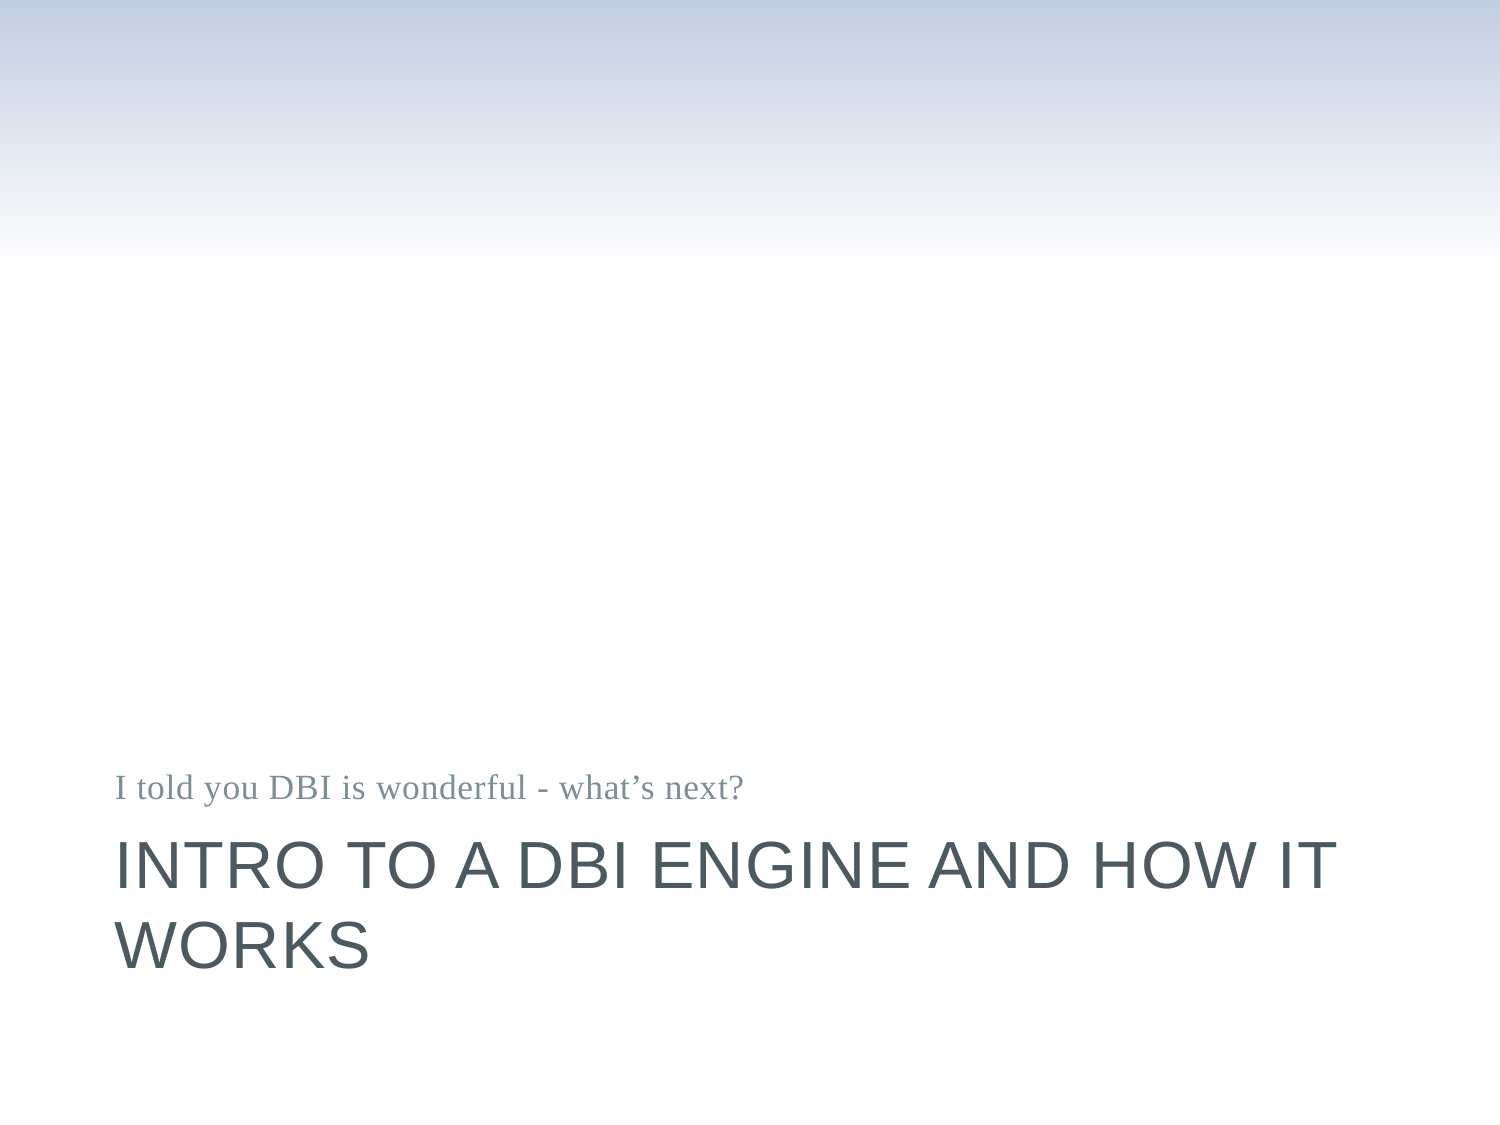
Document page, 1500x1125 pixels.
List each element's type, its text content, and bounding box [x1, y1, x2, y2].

list I told you DBI is wonderful - what’s next? [99, 567, 1394, 815]
title Intro to A DBI Engine and how It works [99, 815, 1394, 1038]
